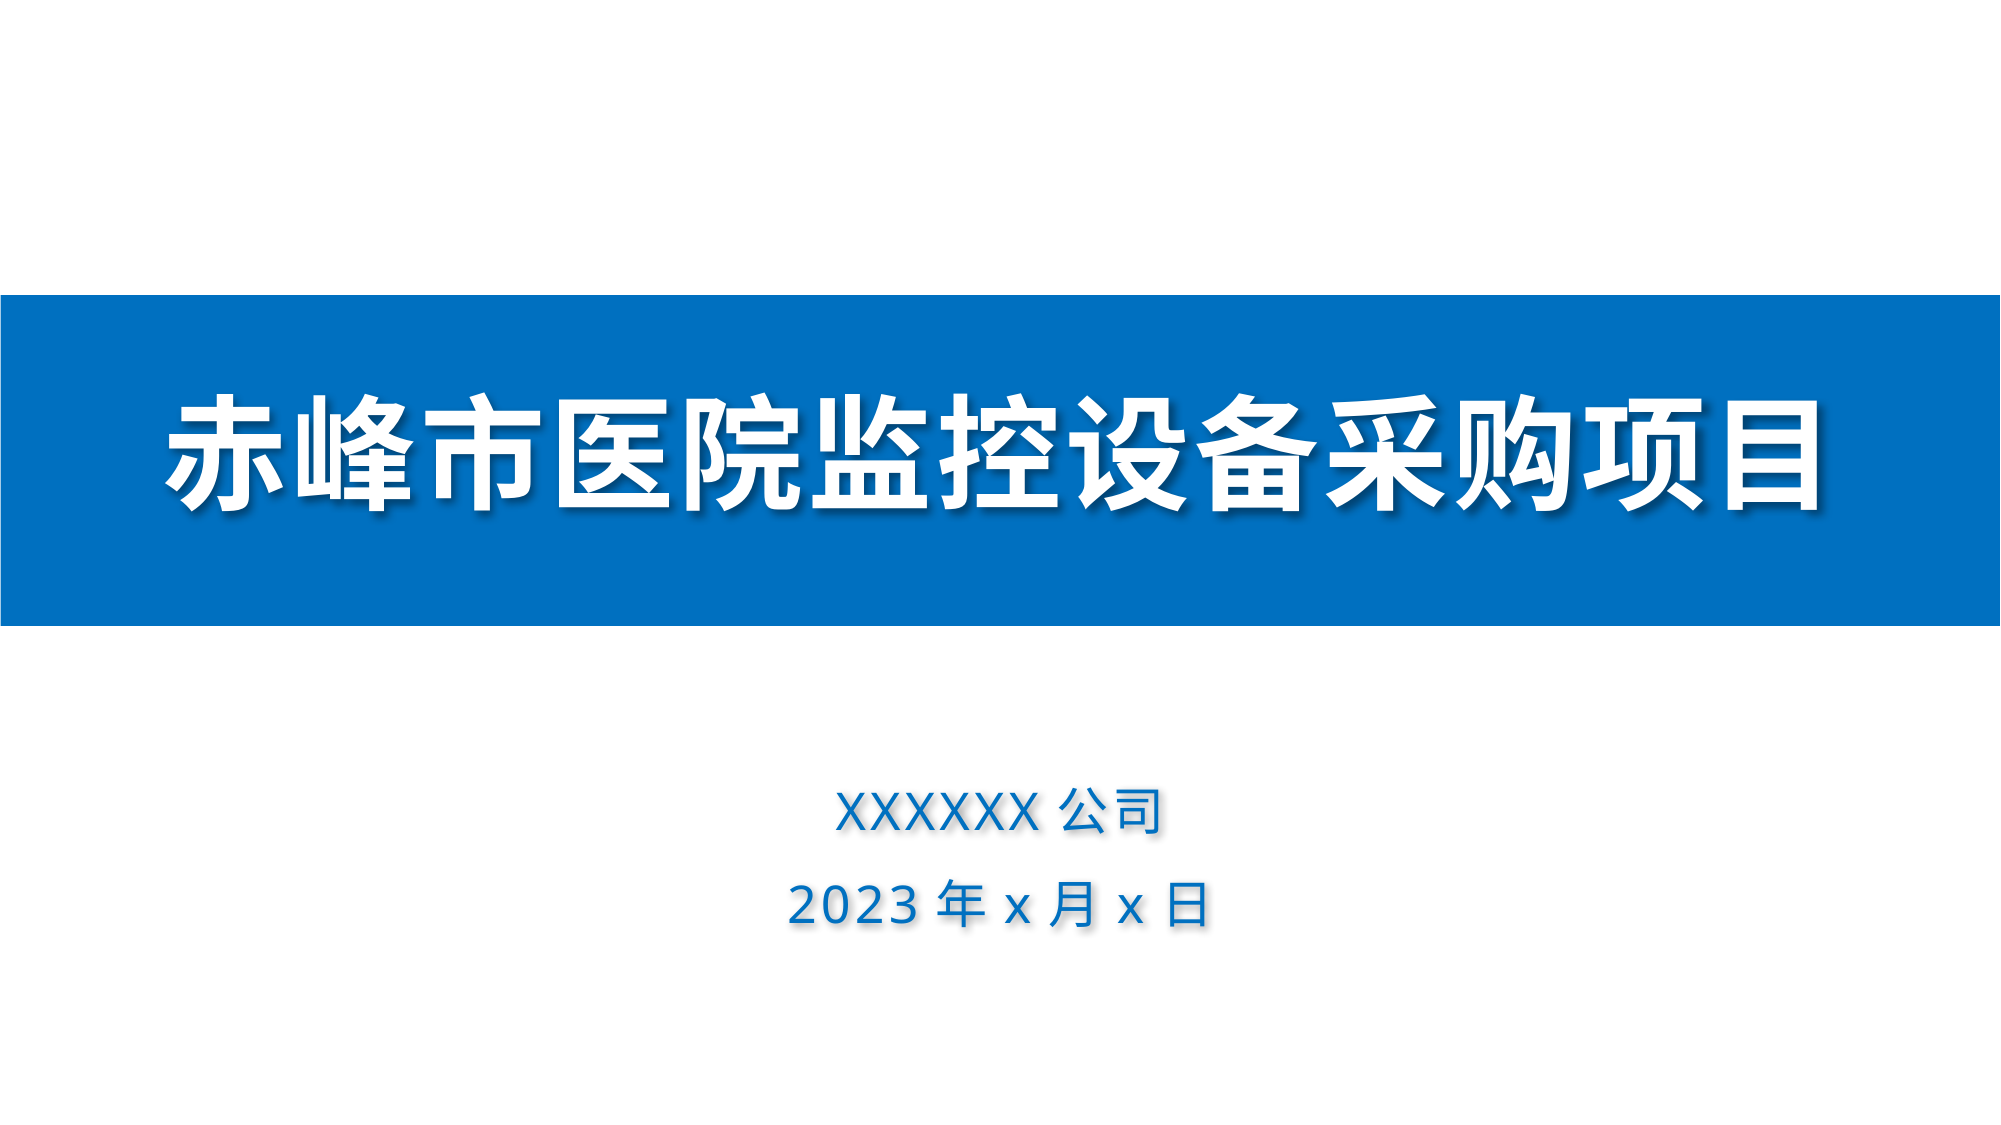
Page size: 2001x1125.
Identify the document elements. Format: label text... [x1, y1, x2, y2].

text_box 赤峰市医院监控设备采购项目 [32, 367, 1967, 554]
text_box XXXXXX公司 2023年x月x日 [503, 739, 1496, 942]
text_box [0, 295, 2000, 626]
